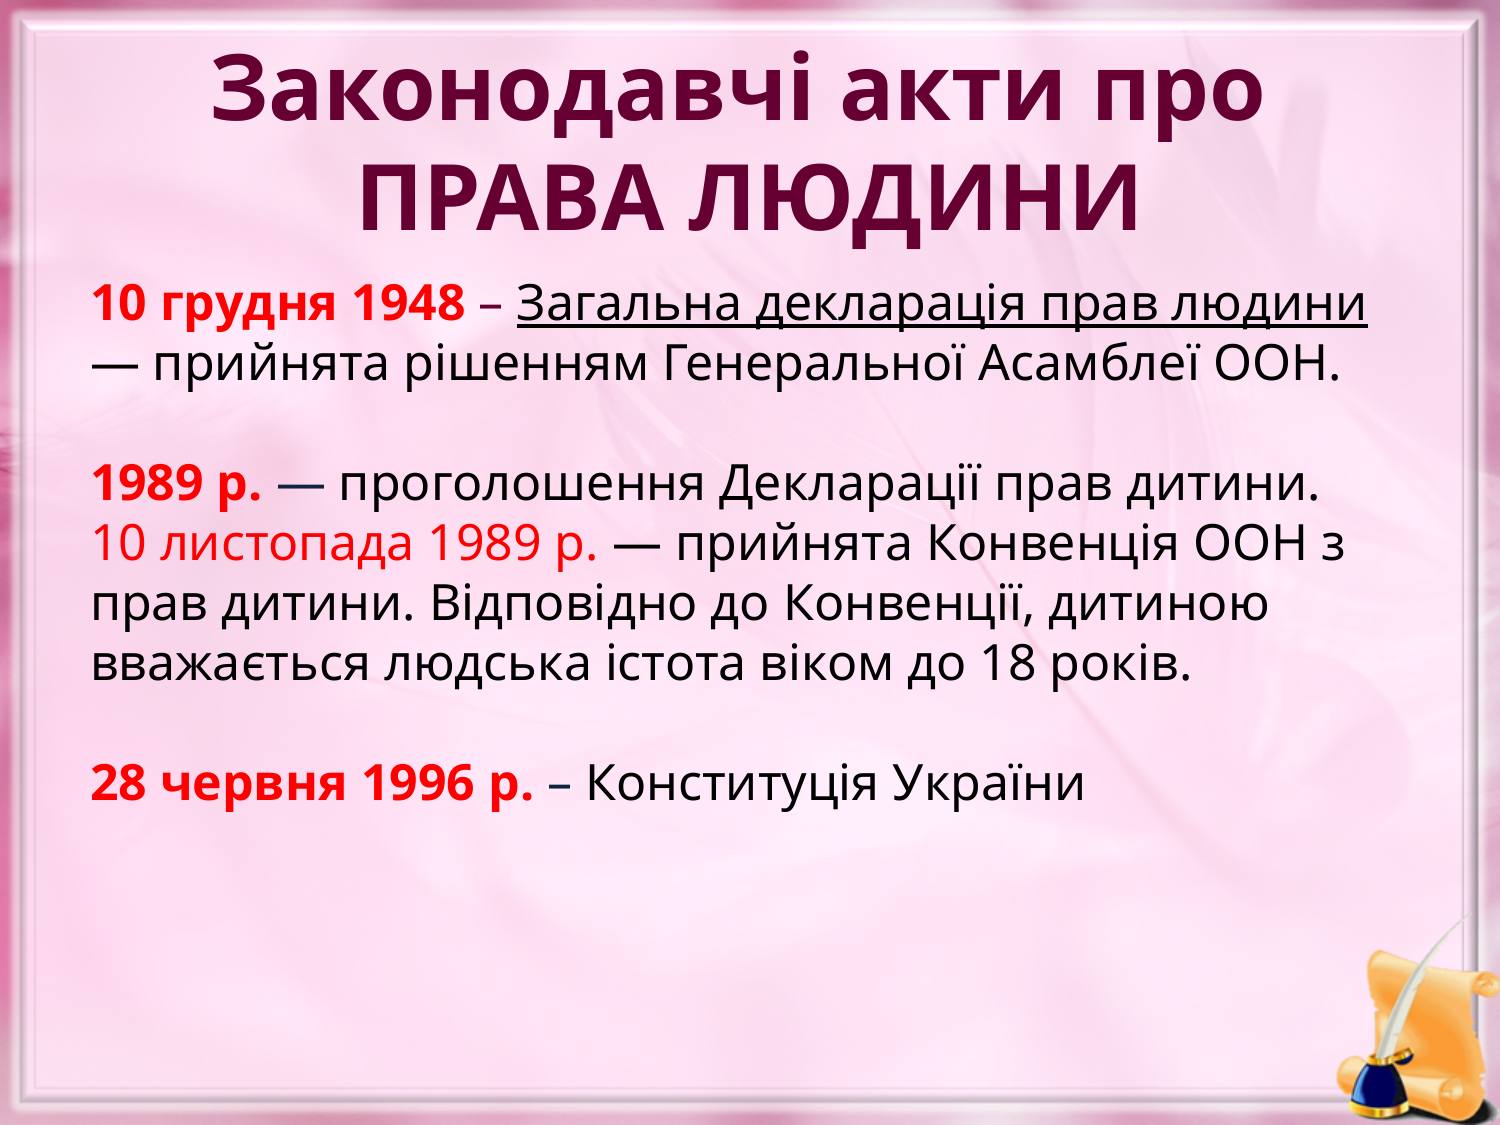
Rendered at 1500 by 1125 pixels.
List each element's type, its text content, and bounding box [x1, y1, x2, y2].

picture [0, 0, 1500, 1125]
list 10 грудня 1948 – Загальна декларація прав людини — прийнята рішенням Генеральної Асамблеї ООН. 1989 р. — проголошення Декларації прав дитини. 10 листопада 1989 р. — прийнята Конвенція ООН з прав дитини. Відповідно до Конвенції, дитиною вважається людська істота віком до 18 років. 28 червня 1996 р. – Конституція України [74, 262, 1426, 1006]
title Законодавчі акти про ПРАВА ЛЮДИНИ [75, 45, 1425, 233]
